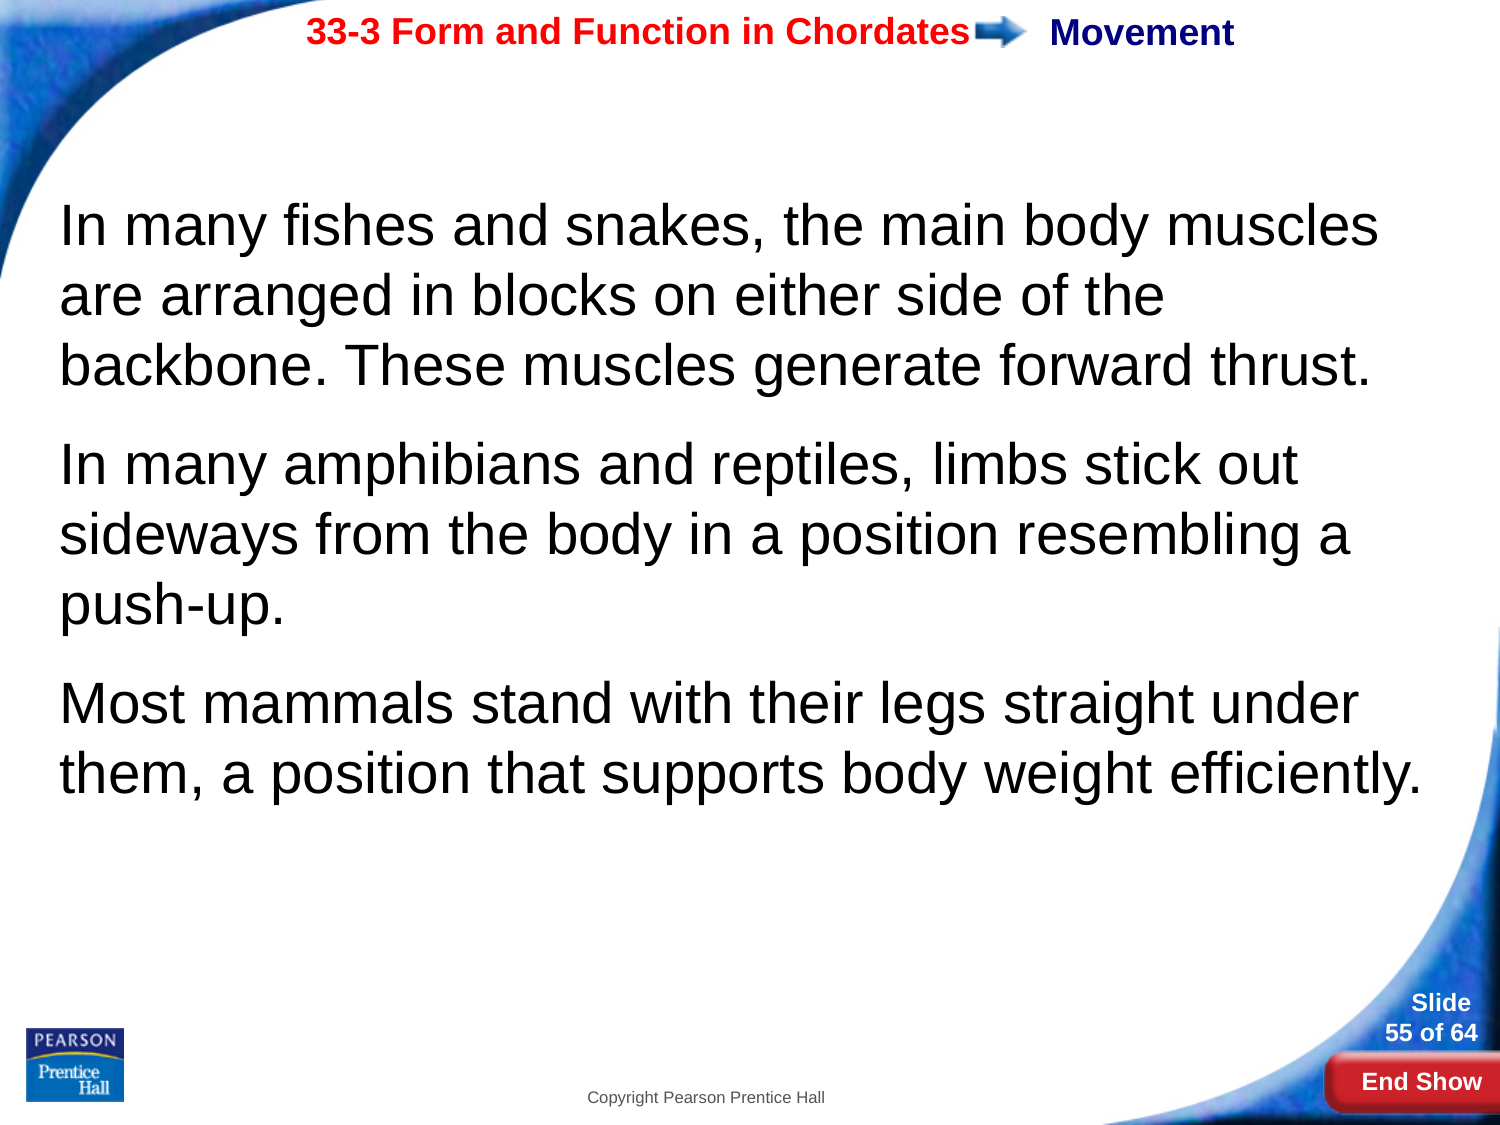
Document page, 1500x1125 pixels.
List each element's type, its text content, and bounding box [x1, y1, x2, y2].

title Movement [1034, 0, 1500, 76]
footer Copyright Pearson Prentice Hall [468, 1078, 945, 1105]
list In many fishes and snakes, the main body muscles are arranged in blocks on either side of the backbone. These muscles generate forward thrust. In many amphibians and reptiles, limbs stick out sideways from the body in a position resembling a push-up. Most mammals stand with their legs straight under them, a position that supports body weight efficiently. [44, 179, 1463, 976]
picture [0, 0, 1500, 1125]
